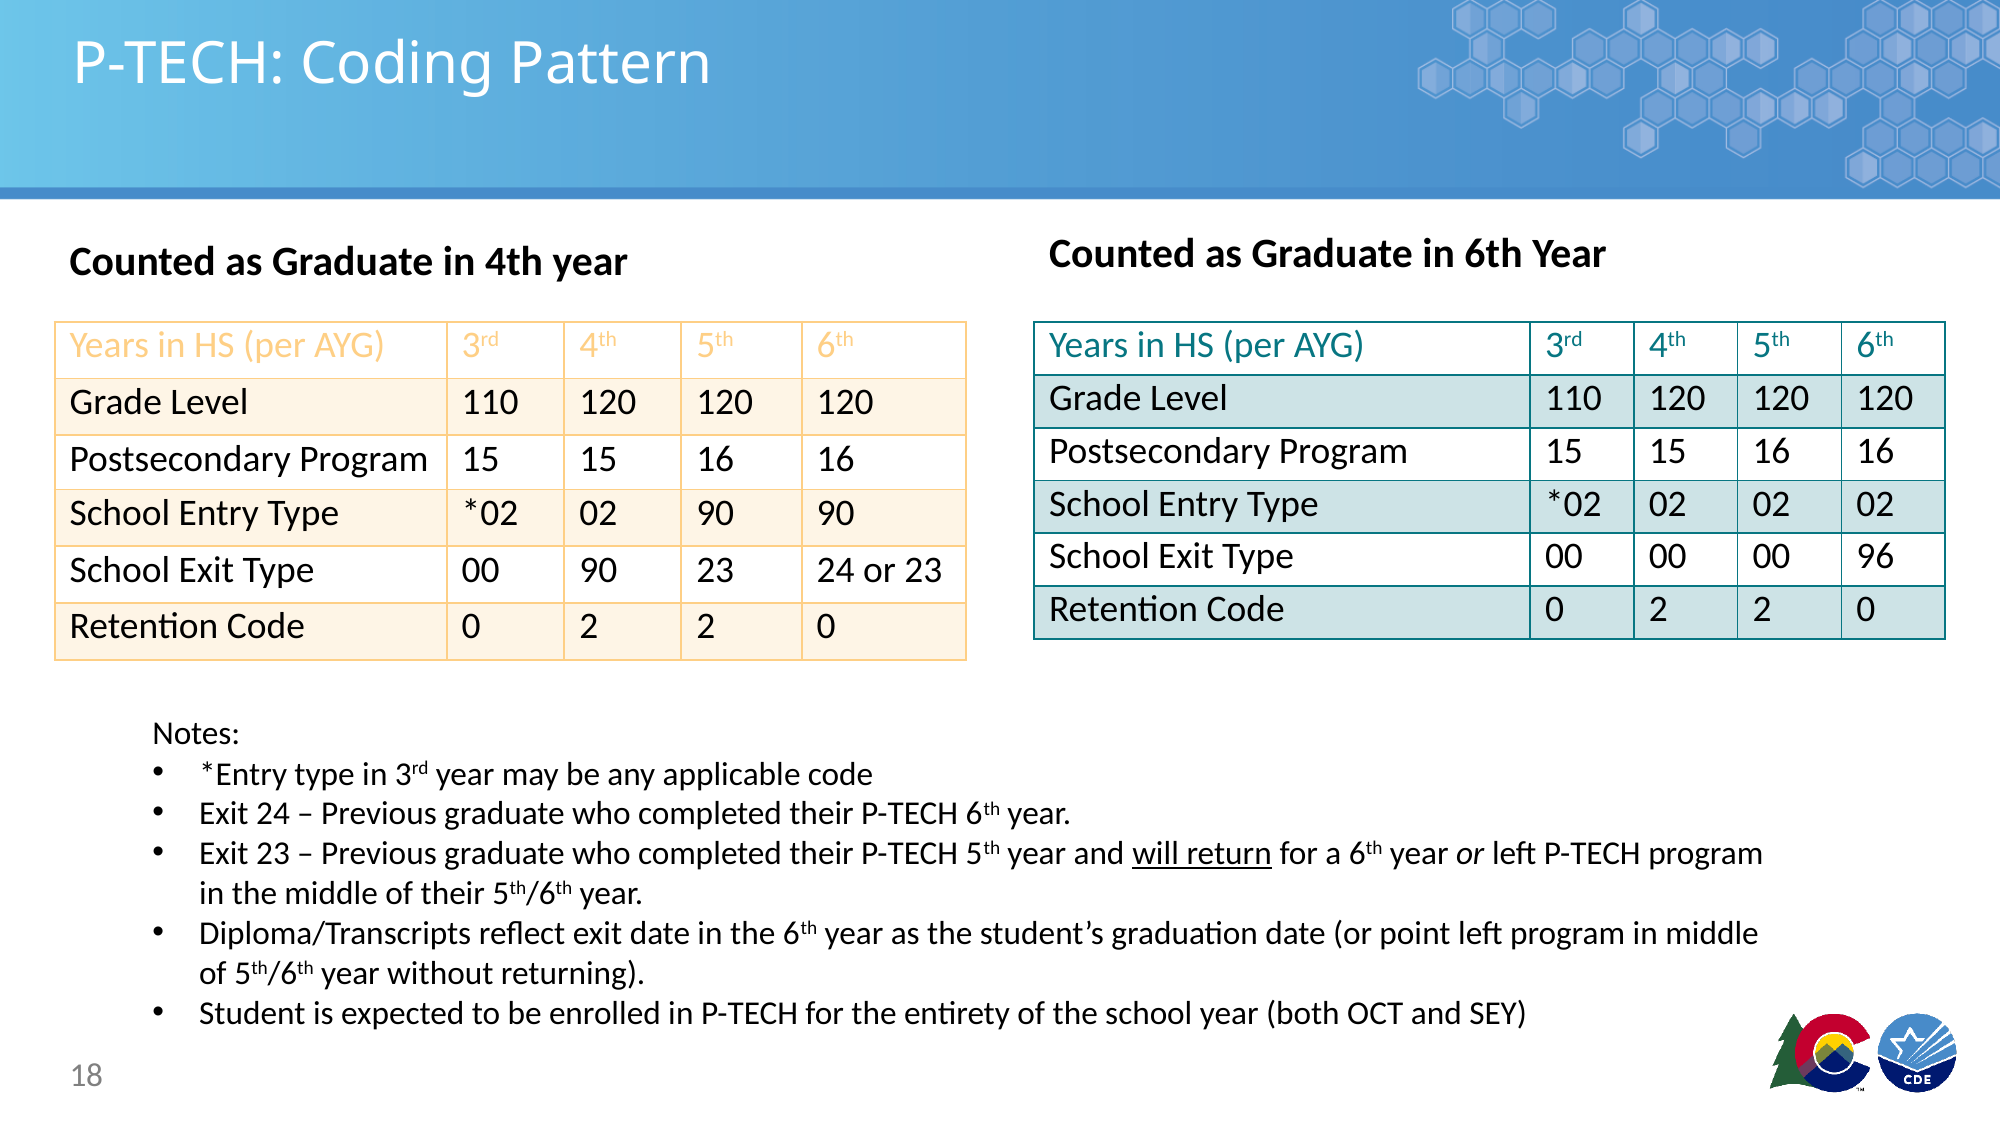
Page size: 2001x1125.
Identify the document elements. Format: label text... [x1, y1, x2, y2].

table_cell 0 [1842, 587, 1944, 638]
table_cell 120 [1842, 376, 1944, 427]
table_cell 110 [1531, 376, 1633, 427]
table_cell 15 [448, 436, 563, 489]
table_cell *02 [448, 490, 563, 545]
table_cell 90 [565, 547, 680, 602]
table_cell 23 [682, 547, 801, 602]
text_box Notes: *Entry type in 3rd year may be any applicable code Exit 24 – Previous graduate who completed their P-TECH 6th year. Exit 23 – Previous graduate who completed their P-TECH 5th year and will return for a 6th year or left P-TECH program in the middle of their 5th/6th year. Diploma/Transcripts reflect exit date in the 6th year as the student’s graduation date (or point left program in middle of 5th/6th year without returning). Student is expected to be enrolled in P-TECH for the entirety of the school year (both OCT and SEY) [137, 704, 1810, 1039]
table_cell Postsecondary Program [56, 436, 446, 489]
table_cell 2 [1635, 587, 1737, 638]
list Counted as Graduate in 4th year [54, 231, 905, 321]
table_cell 120 [803, 379, 965, 434]
table_cell Retention Code [1035, 587, 1529, 638]
table_cell 16 [682, 436, 801, 489]
table_cell 02 [1738, 481, 1841, 532]
table_header 6th [803, 323, 965, 378]
table_cell 02 [565, 490, 680, 545]
picture [1768, 1012, 1957, 1093]
table_cell 15 [565, 436, 680, 489]
table_cell Postsecondary Program [1035, 429, 1529, 480]
table_header 3rd [1531, 323, 1633, 374]
table_cell 00 [1738, 534, 1841, 585]
table_header 3rd [448, 323, 563, 378]
table_cell 120 [682, 379, 801, 434]
table_cell 96 [1842, 534, 1944, 585]
table_cell Retention Code [56, 604, 446, 659]
table_cell 2 [682, 604, 801, 659]
table_cell 90 [682, 490, 801, 545]
table_cell 02 [1842, 481, 1944, 532]
table_cell *02 [1531, 481, 1633, 532]
table_cell School Entry Type [56, 490, 446, 545]
table_cell 16 [803, 436, 965, 489]
table_header 4th [565, 323, 680, 378]
table_cell 120 [565, 379, 680, 434]
list Counted as Graduate in 6th Year [1034, 230, 1885, 321]
picture [0, 0, 2000, 200]
table_cell 00 [448, 547, 563, 602]
table_cell School Exit Type [56, 547, 446, 602]
table_cell 120 [1738, 376, 1841, 427]
table_cell 2 [565, 604, 680, 659]
table_cell 2 [1738, 587, 1841, 638]
table_cell School Entry Type [1035, 481, 1529, 532]
table_cell 90 [803, 490, 965, 545]
title P-TECH: Coding Pattern [72, 33, 1396, 182]
table_header 6th [1842, 323, 1944, 374]
table_header Years in HS (per AYG) [56, 323, 446, 378]
table_cell 15 [1531, 429, 1633, 480]
table_cell 0 [448, 604, 563, 659]
table_header 5th [682, 323, 801, 378]
table_cell Grade Level [56, 379, 446, 434]
table_cell Grade Level [1035, 376, 1529, 427]
table_cell 24 or 23 [803, 547, 965, 602]
table_cell School Exit Type [1035, 534, 1529, 585]
table_cell 0 [1531, 587, 1633, 638]
table_cell 16 [1738, 429, 1841, 480]
table_cell 120 [1635, 376, 1737, 427]
table_cell 0 [803, 604, 965, 659]
table_cell 00 [1531, 534, 1633, 585]
table_cell 15 [1635, 429, 1737, 480]
slide_number 18 [54, 1042, 505, 1103]
table_cell 16 [1842, 429, 1944, 480]
table_cell 00 [1635, 534, 1737, 585]
table_header Years in HS (per AYG) [1035, 323, 1529, 374]
table_cell 02 [1635, 481, 1737, 532]
table_header 4th [1635, 323, 1737, 374]
table_header 5th [1738, 323, 1841, 374]
table_cell 110 [448, 379, 563, 434]
